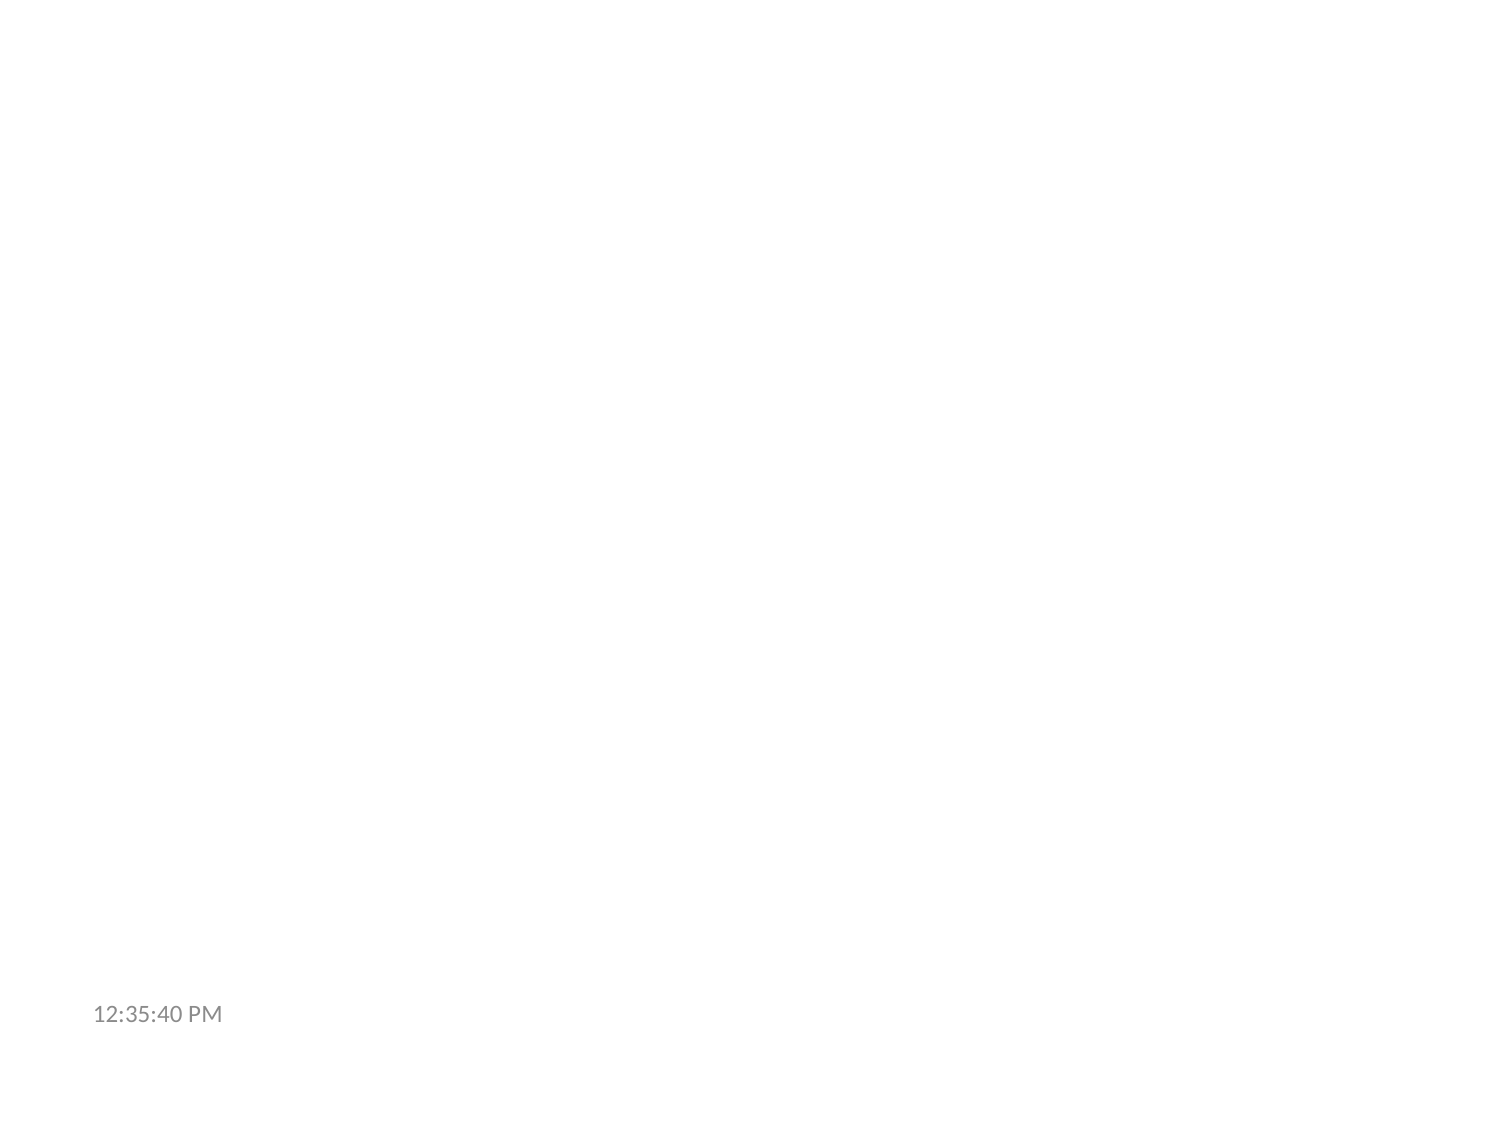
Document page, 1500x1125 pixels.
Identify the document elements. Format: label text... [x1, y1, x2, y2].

text_box 3:35:09 PM [77, 982, 428, 1043]
